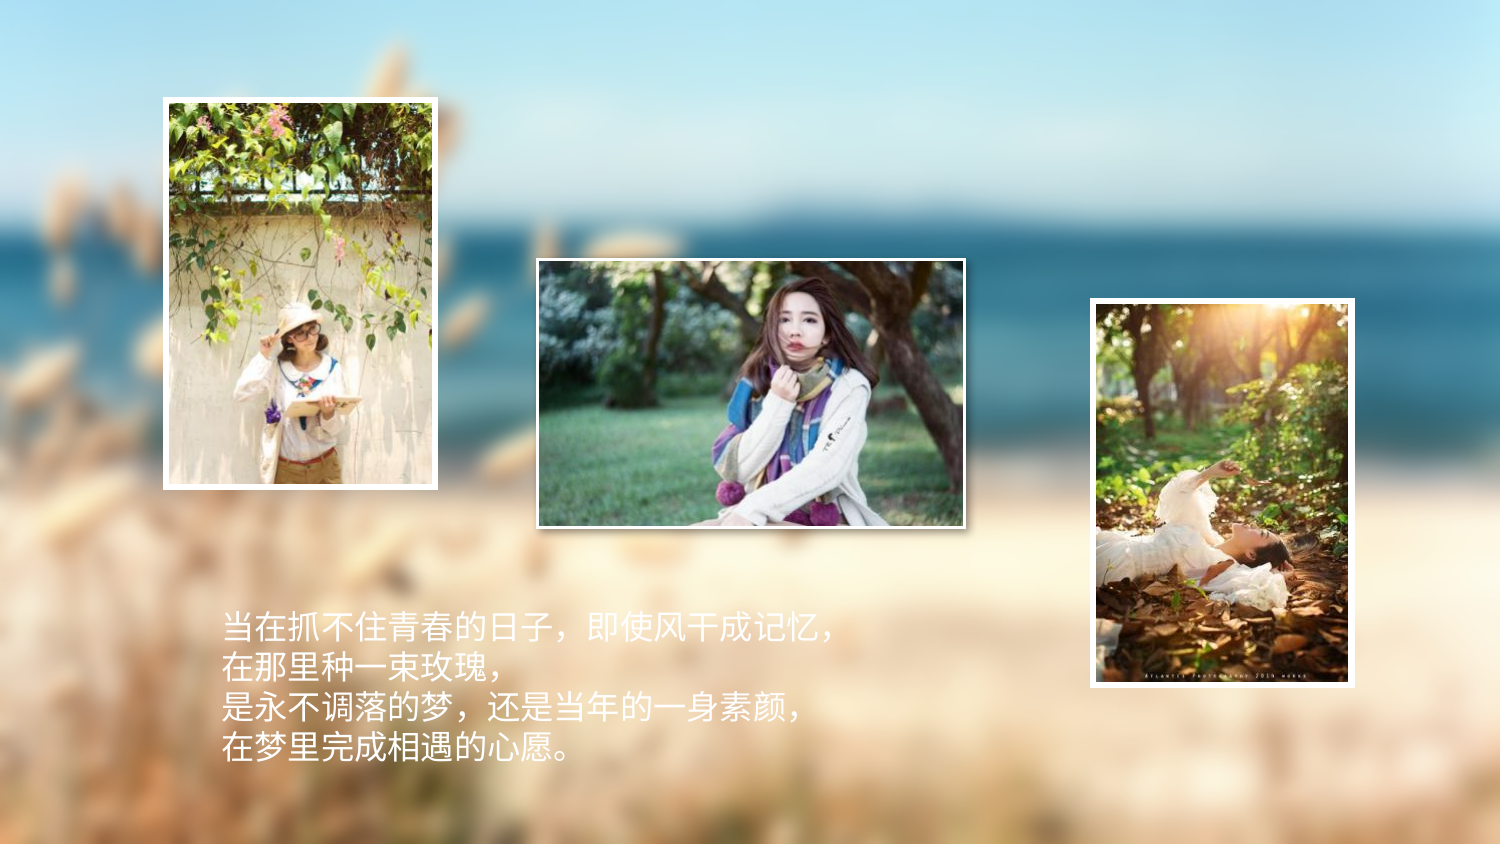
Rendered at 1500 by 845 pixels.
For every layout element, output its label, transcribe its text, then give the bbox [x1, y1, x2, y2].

picture [0, 0, 1500, 844]
text_box 当在抓不住青春的日子，即使风干成记忆，在那里种一束玫瑰， 是永不调落的梦，还是当年的一身素颜，在梦里完成相遇的心愿。 [206, 598, 848, 774]
